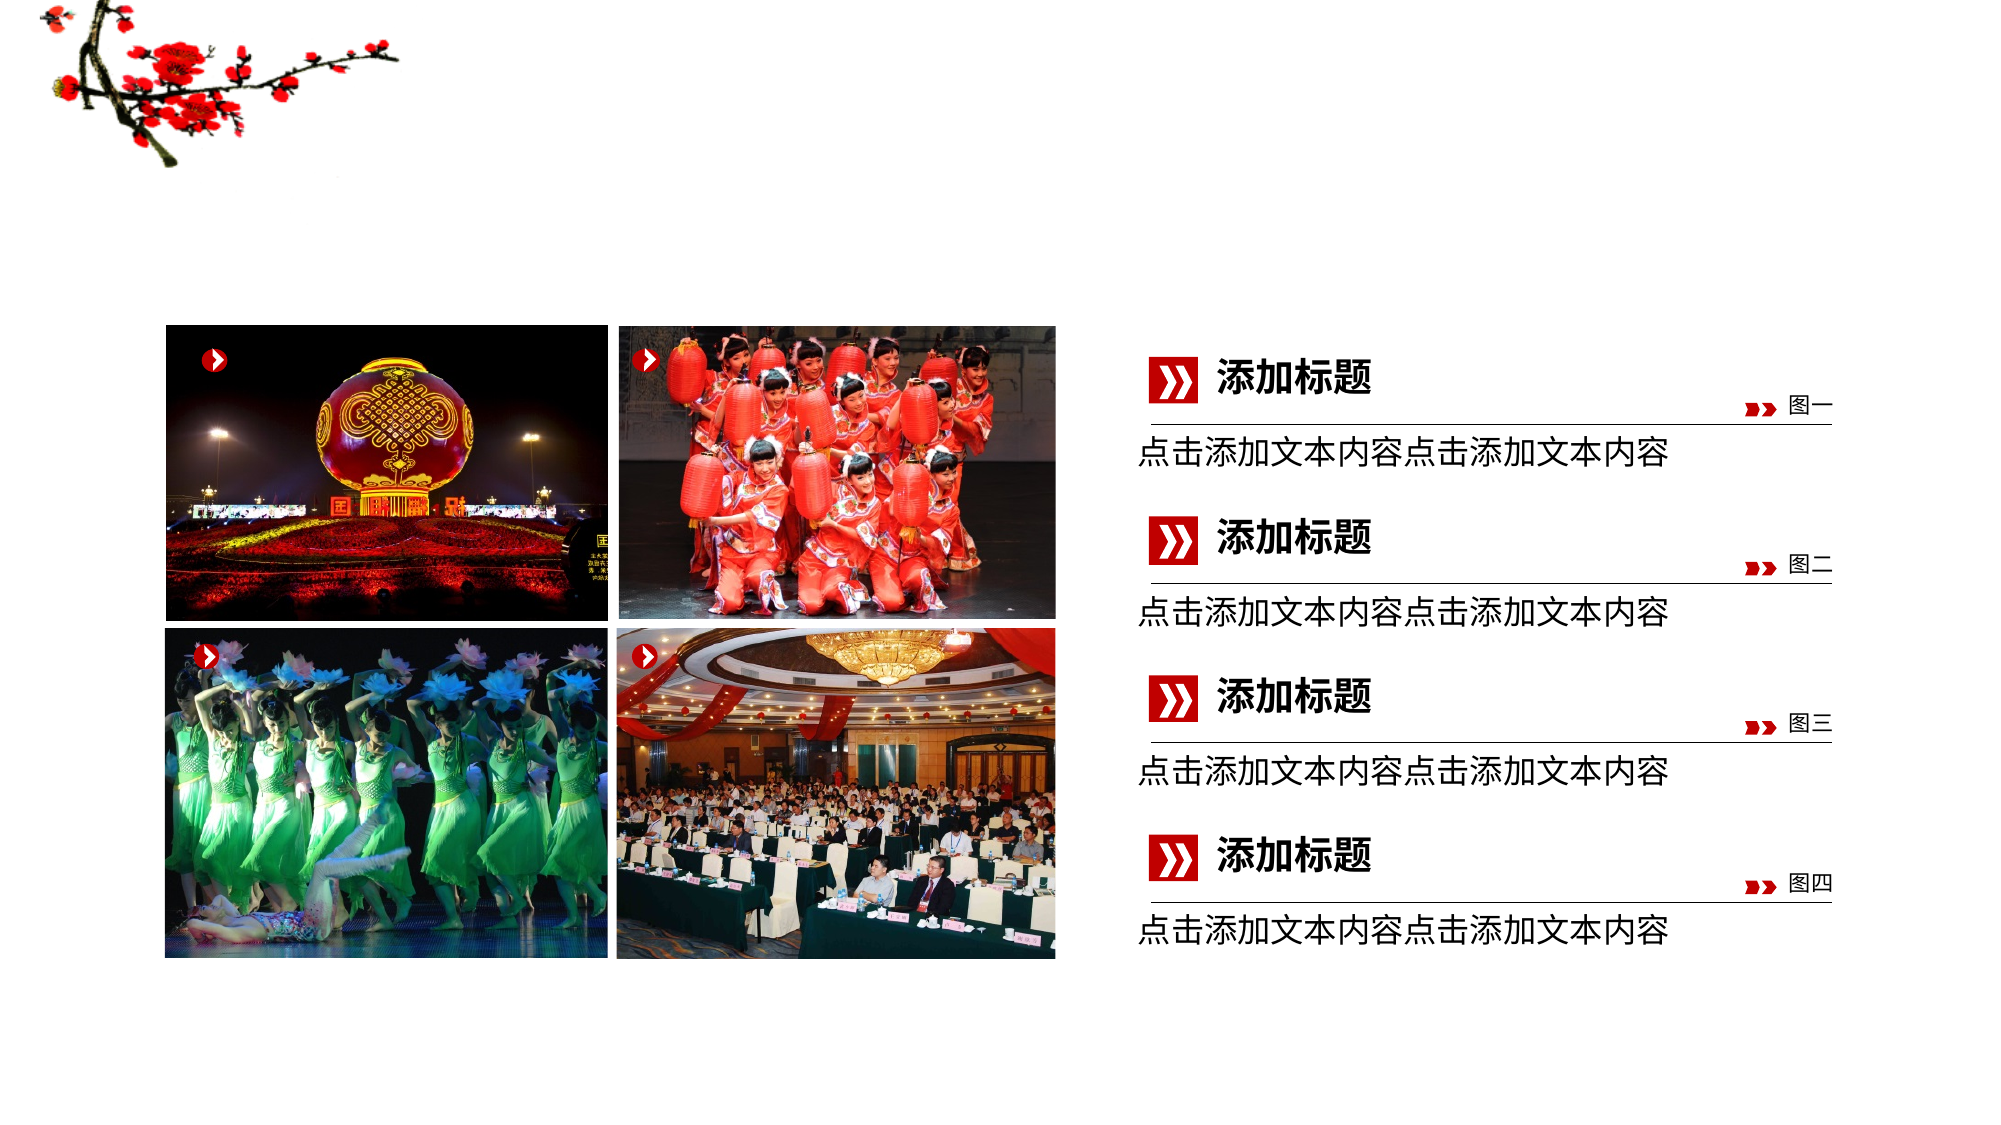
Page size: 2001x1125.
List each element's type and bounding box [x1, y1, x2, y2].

text_box [1123, 345, 1898, 480]
picture [39, 0, 503, 225]
text_box [1123, 823, 1898, 958]
text_box [164, 628, 608, 958]
text_box [166, 325, 608, 621]
text_box [1123, 504, 1898, 640]
text_box [1123, 663, 1898, 799]
text_box [616, 628, 1056, 959]
text_box [618, 326, 1056, 619]
